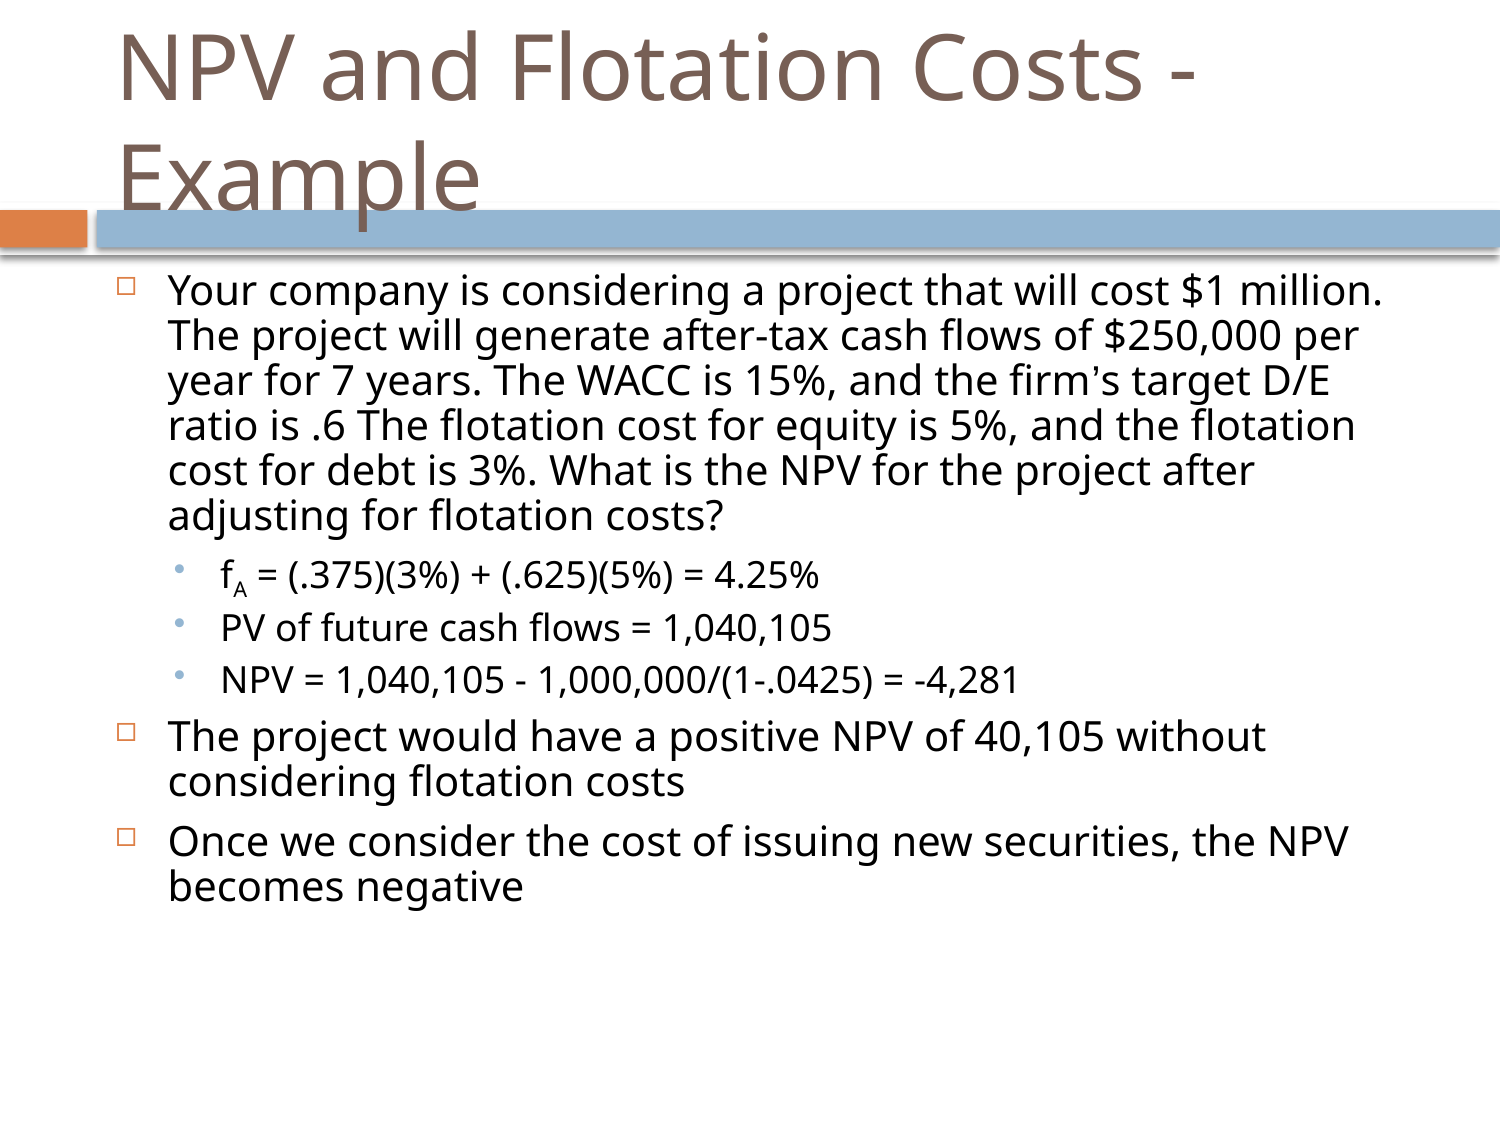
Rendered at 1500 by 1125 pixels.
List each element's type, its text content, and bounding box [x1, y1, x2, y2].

title NPV and Flotation Costs - Example [100, 37, 1438, 200]
list Your company is considering a project that will cost $1 million. The project will generate after-tax cash flows of $250,000 per year for 7 years. The WACC is 15%, and the firm’s target D/E ratio is .6 The flotation cost for equity is 5%, and the flotation cost for debt is 3%. What is the NPV for the project after adjusting for flotation costs? fA = (.375)(3%) + (.625)(5%) = 4.25% PV of future cash flows = 1,040,105 NPV = 1,040,105 - 1,000,000/(1-.0425) = -4,281 The project would have a positive NPV of 40,105 without considering flotation costs Once we consider the cost of issuing new securities, the NPV becomes negative [100, 262, 1438, 1000]
